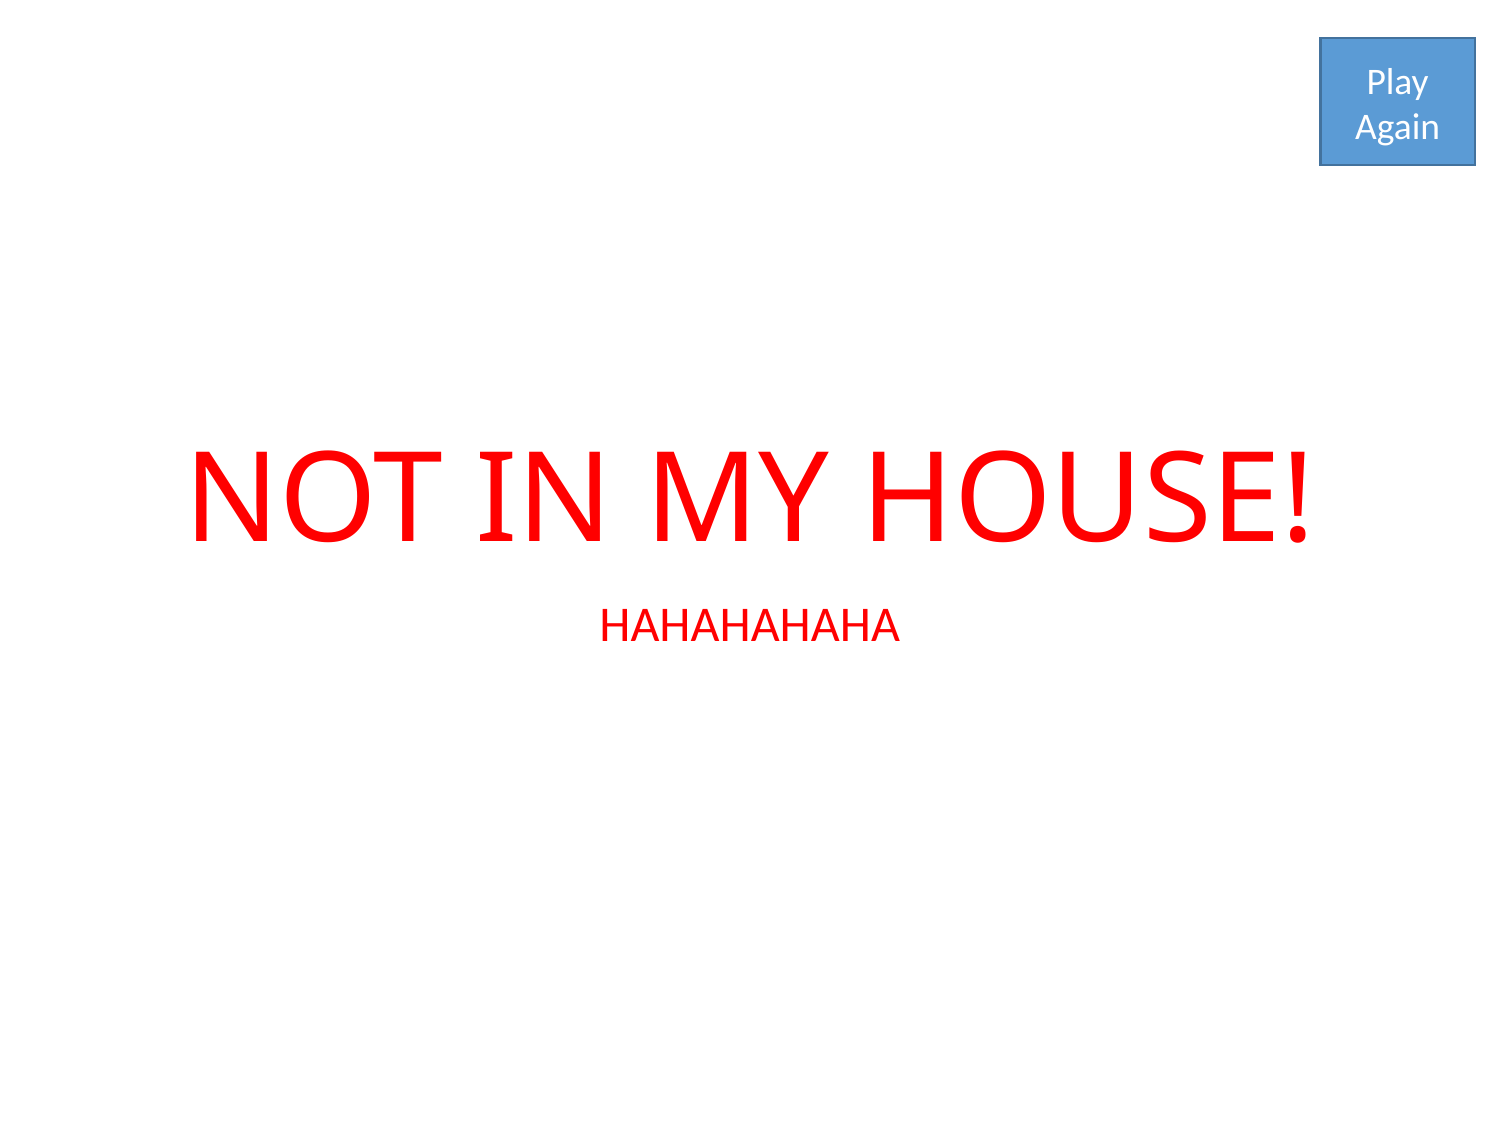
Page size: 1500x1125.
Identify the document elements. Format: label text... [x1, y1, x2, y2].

title NOT IN MY HOUSE! [112, 184, 1388, 576]
subtitle HAHAHAHAHA [187, 590, 1313, 863]
text_box Play Again [1319, 37, 1476, 166]
